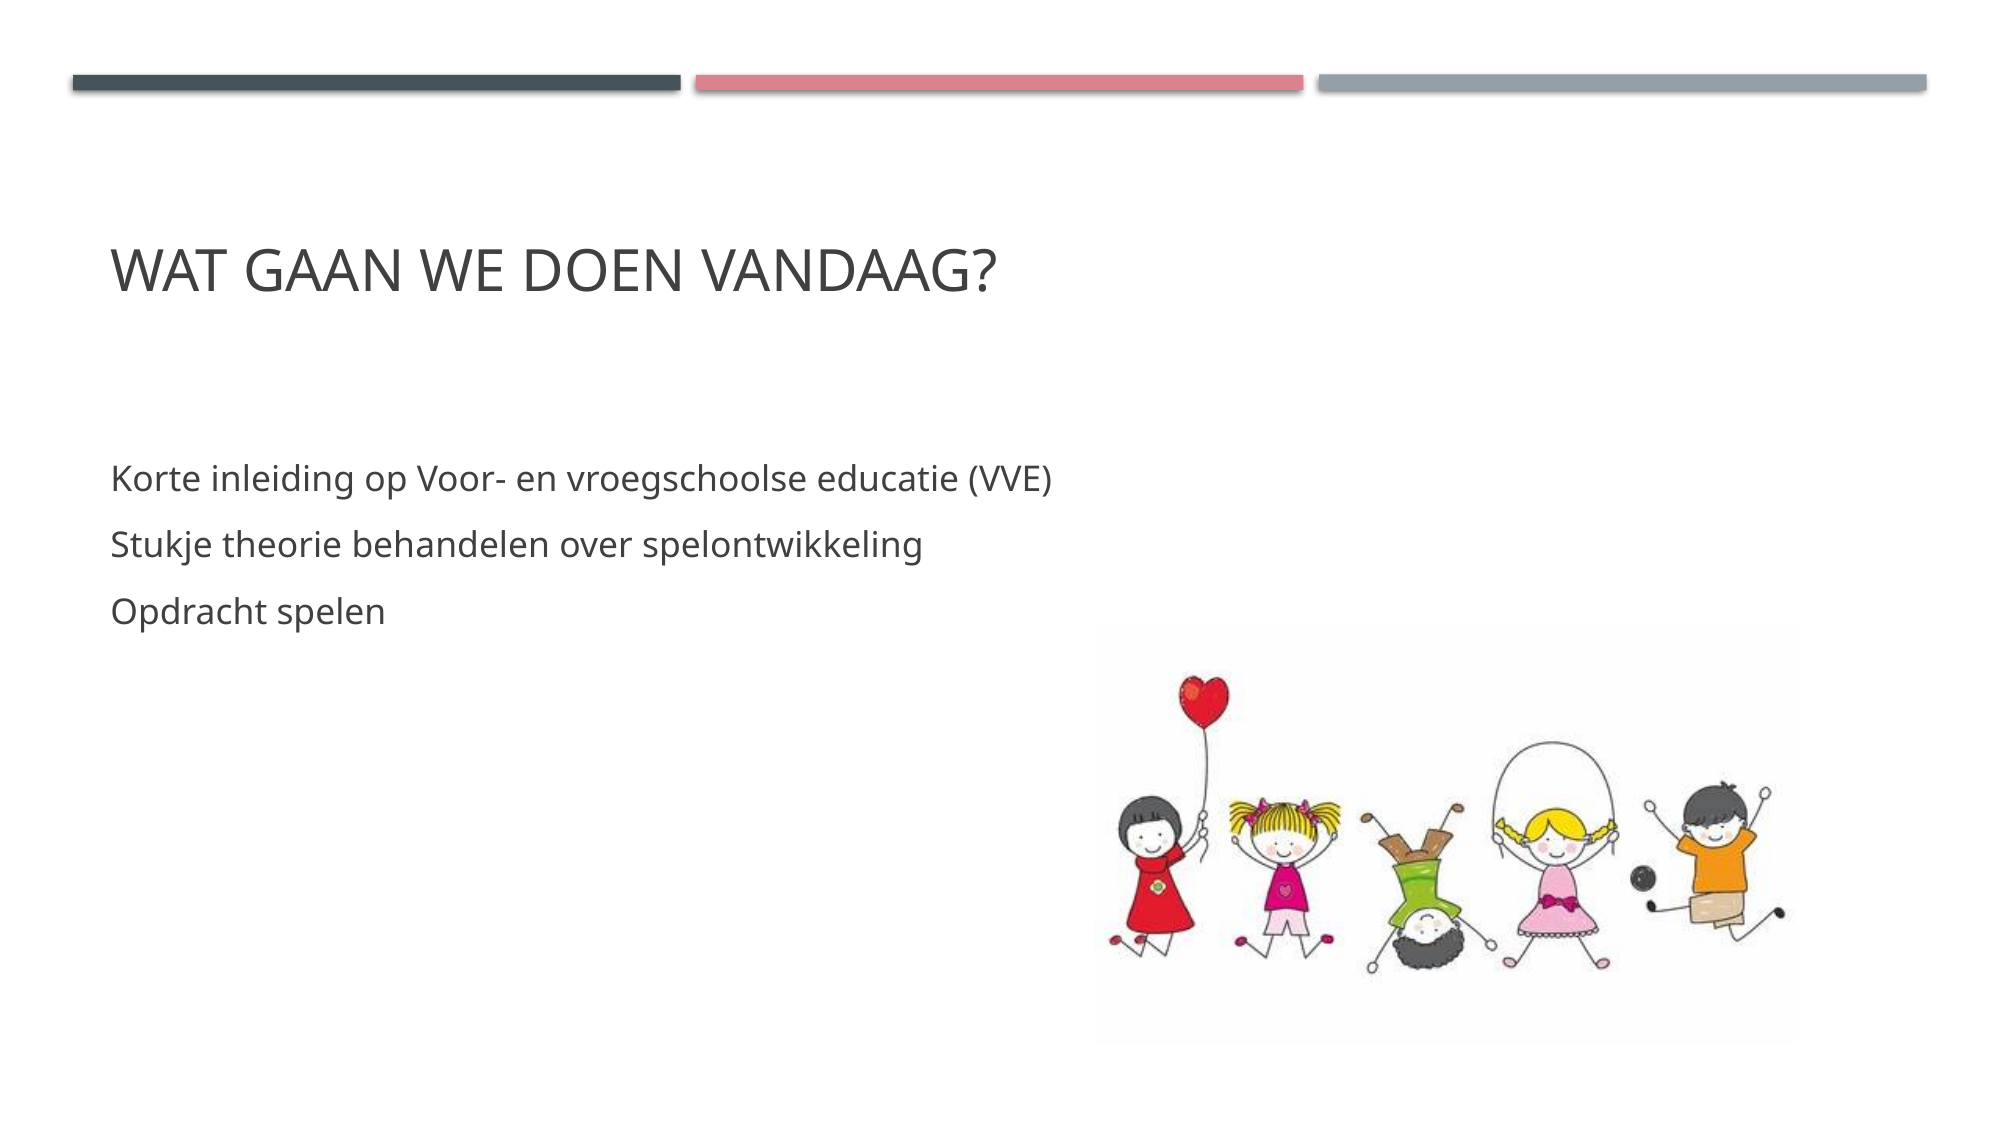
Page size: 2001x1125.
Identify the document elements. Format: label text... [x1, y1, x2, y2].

list Korte inleiding op Voor- en vroegschoolse educatie (VVE) Stukje theorie behandelen over spelontwikkeling Opdracht spelen [95, 356, 1905, 727]
title Wat gaan we doen vandaag? [95, 115, 1905, 311]
picture [1093, 620, 1798, 1044]
